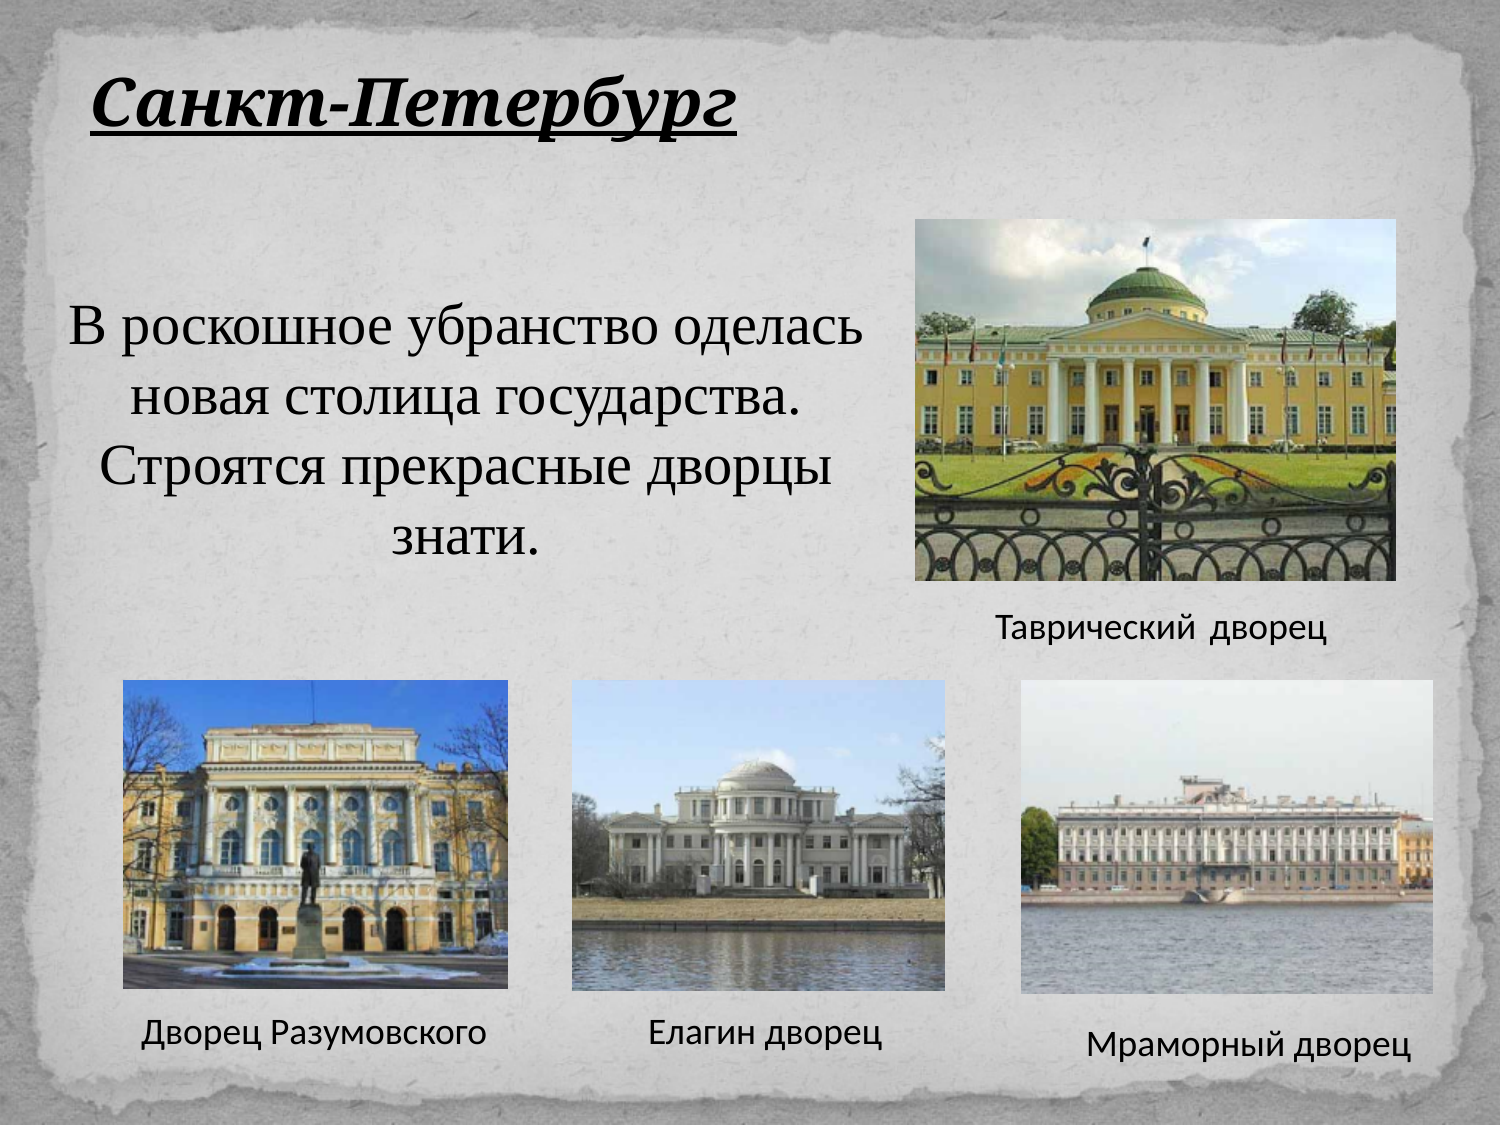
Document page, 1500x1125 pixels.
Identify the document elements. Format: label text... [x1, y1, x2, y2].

text_box Елагин дворец [633, 1000, 898, 1060]
text_box Дворец Разумовского [126, 999, 511, 1060]
picture [123, 680, 508, 989]
text_box Мраморный дворец [1070, 1011, 1427, 1072]
picture [1021, 680, 1433, 994]
text_box Санкт-Петербург [75, 52, 1450, 145]
picture [915, 219, 1396, 581]
text_box Таврический дворец [868, 574, 1454, 659]
text_box В роскошное убранство оделась новая столица государства. Строятся прекрасные дворцы знати. [41, 278, 892, 574]
picture [572, 680, 945, 991]
